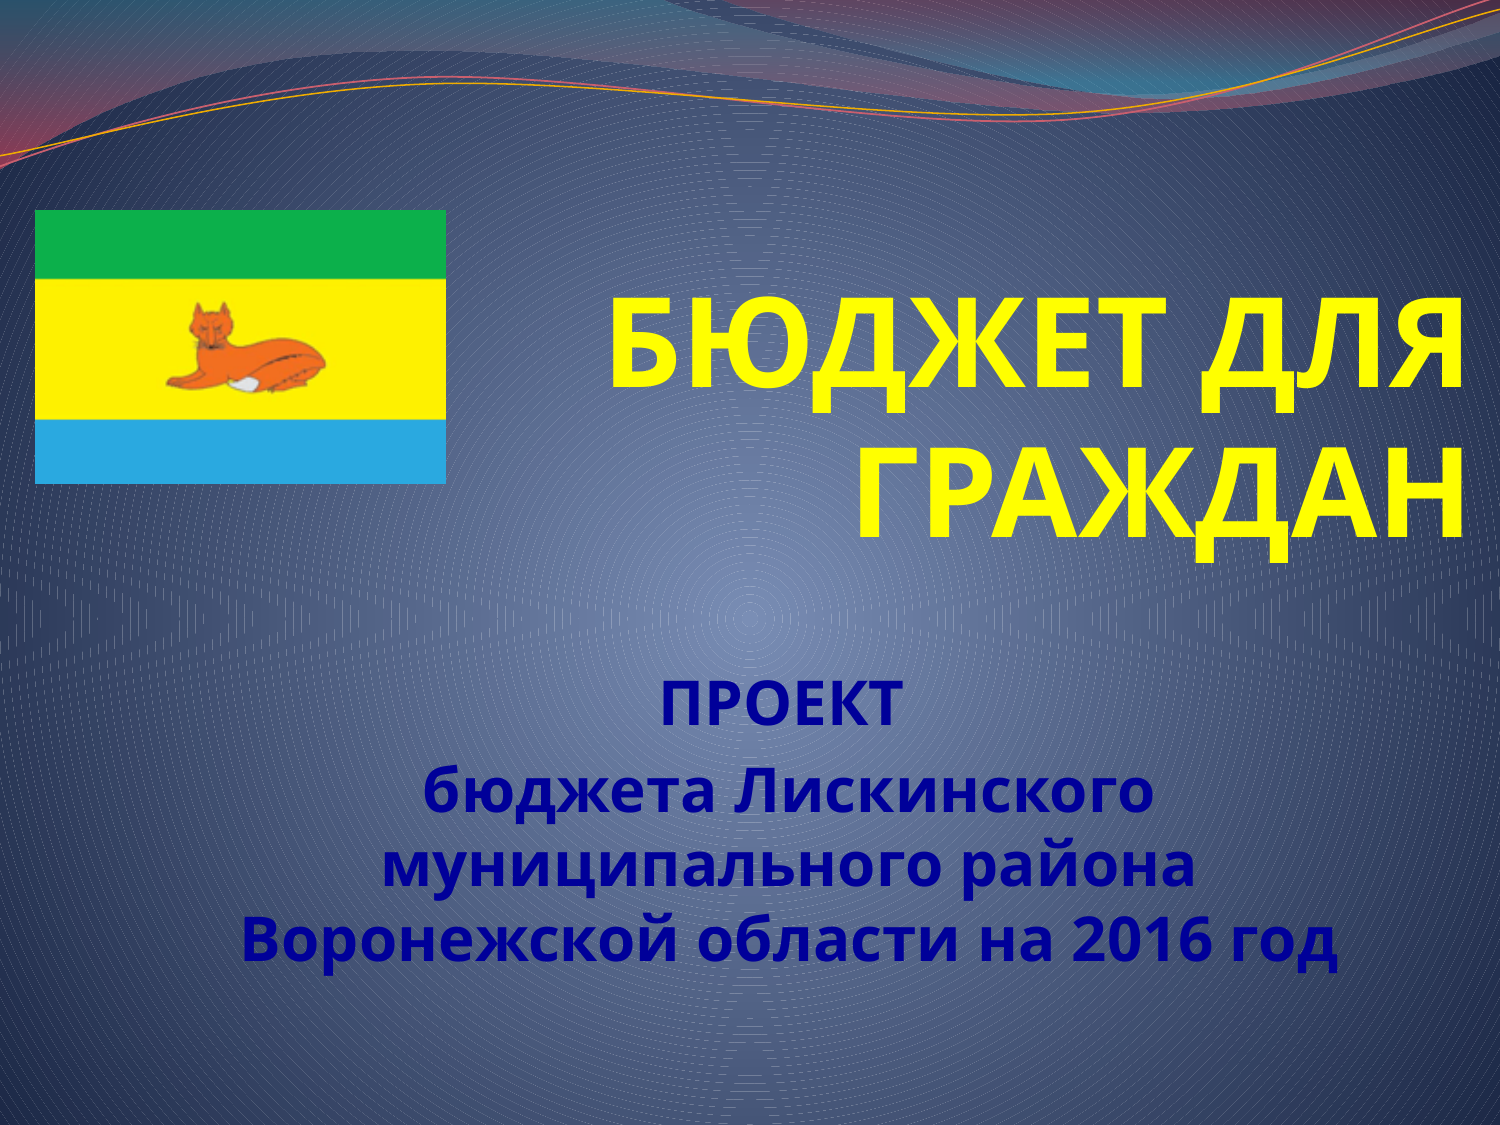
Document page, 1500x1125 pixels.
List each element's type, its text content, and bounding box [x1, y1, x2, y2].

picture [34, 210, 446, 484]
subtitle ПРОЕКТ бюджета Лискинского муниципального района Воронежской области на 2016 год [164, 656, 1425, 985]
title БЮДЖЕТ ДЛЯ ГРАЖДАН [0, 87, 1477, 563]
title Безвозмездные поступления в бюджет Лискинского муниципального района на 2016 год – 770 436,5 тыс.рублей [27, 211, 453, 494]
